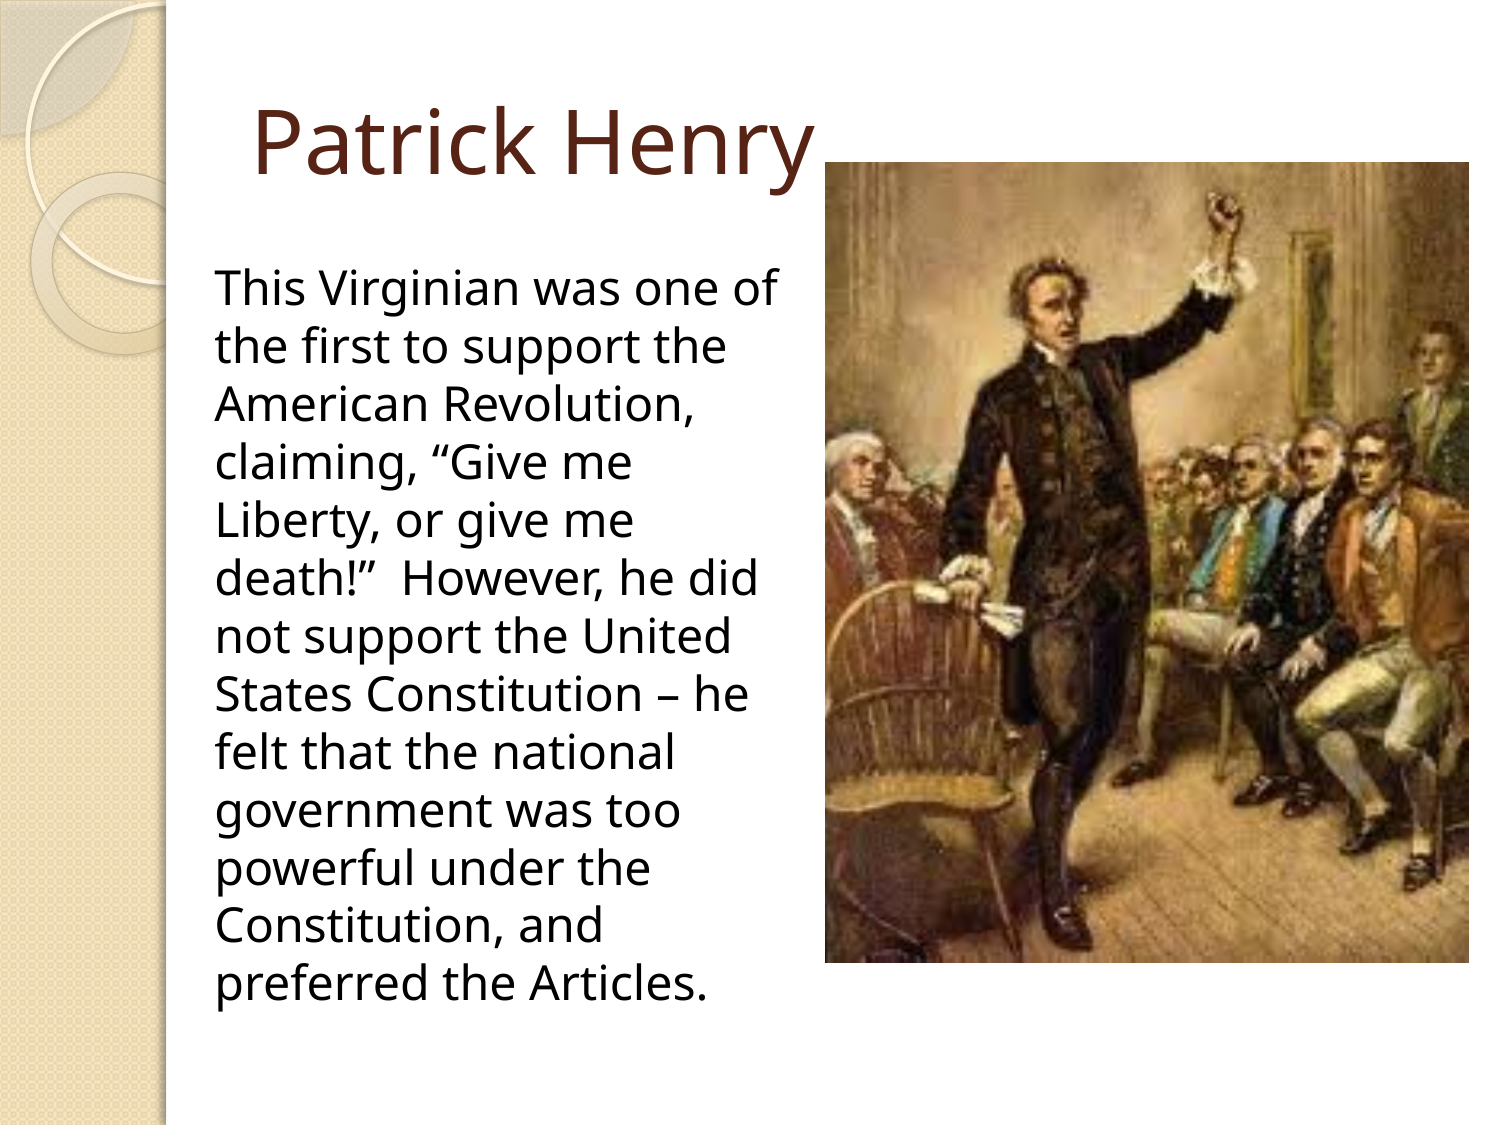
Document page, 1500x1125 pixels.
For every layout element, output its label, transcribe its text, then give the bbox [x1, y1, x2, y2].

list This Virginian was one of the first to support the American Revolution, claiming, “Give me Liberty, or give me death!” However, he did not support the United States Constitution – he felt that the national government was too powerful under the Constitution, and preferred the Articles. [187, 249, 800, 1075]
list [824, 162, 1469, 963]
title Patrick Henry [235, 45, 1466, 233]
